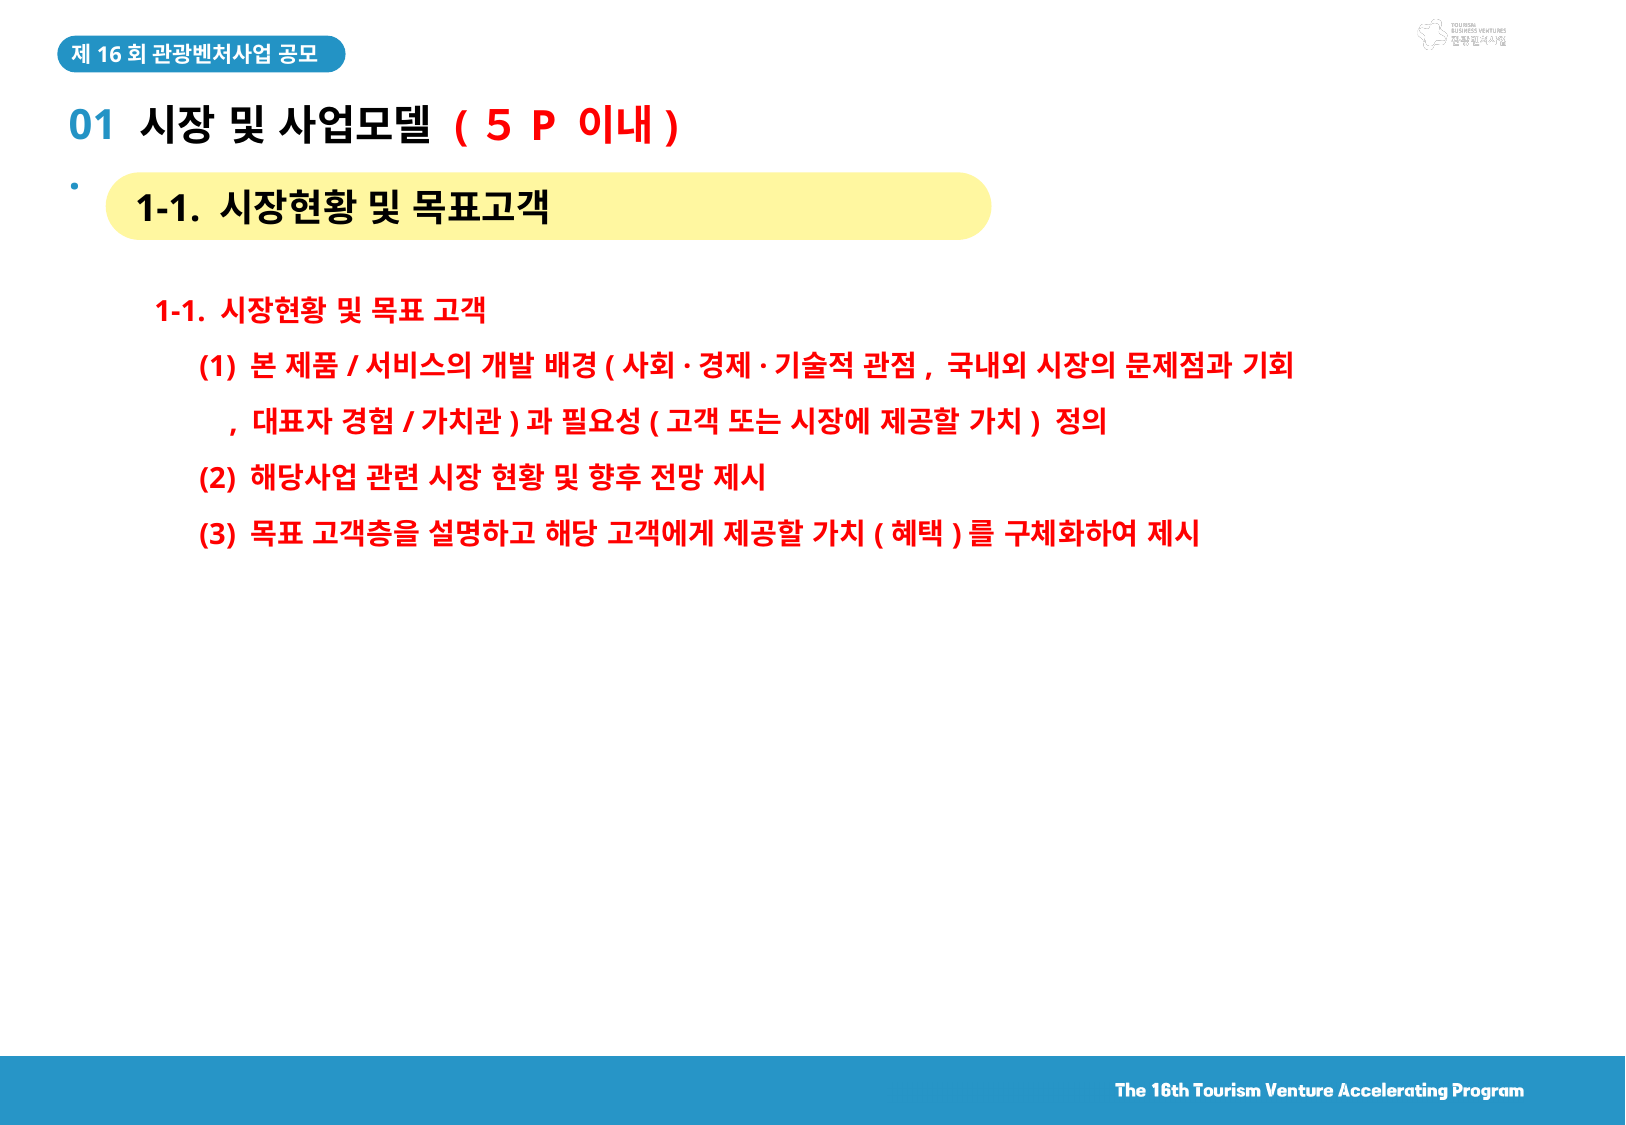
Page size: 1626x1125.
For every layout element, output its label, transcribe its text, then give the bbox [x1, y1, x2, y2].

text_box 시장 및 사업모델 (５P 이내) [139, 98, 784, 149]
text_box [1417, 19, 1506, 50]
text_box 제16회 관광벤처사업 공모 [56, 34, 347, 74]
text_box 1-1. 시장현황 및 목표고객 [104, 171, 993, 241]
text_box 1-1. 시장현황 및 목표 고객 (1) 본 제품/서비스의 개발 배경(사회·경제·기술적 관점, 국내외 시장의 문제점과 기회 , 대표자 경험/가치관)과 필요성(고객 또는 시장에 제공할 가치) 정의 (2) 해당사업 관련 시장 현황 및 향후 전망 제시 (3) 목표 고객층을 설명하고 해당 고객에게 제공할 가치(혜택)를 구체화하여 제시 [139, 263, 1525, 614]
picture [887, 1082, 1524, 1103]
text_box 01. [68, 98, 122, 199]
